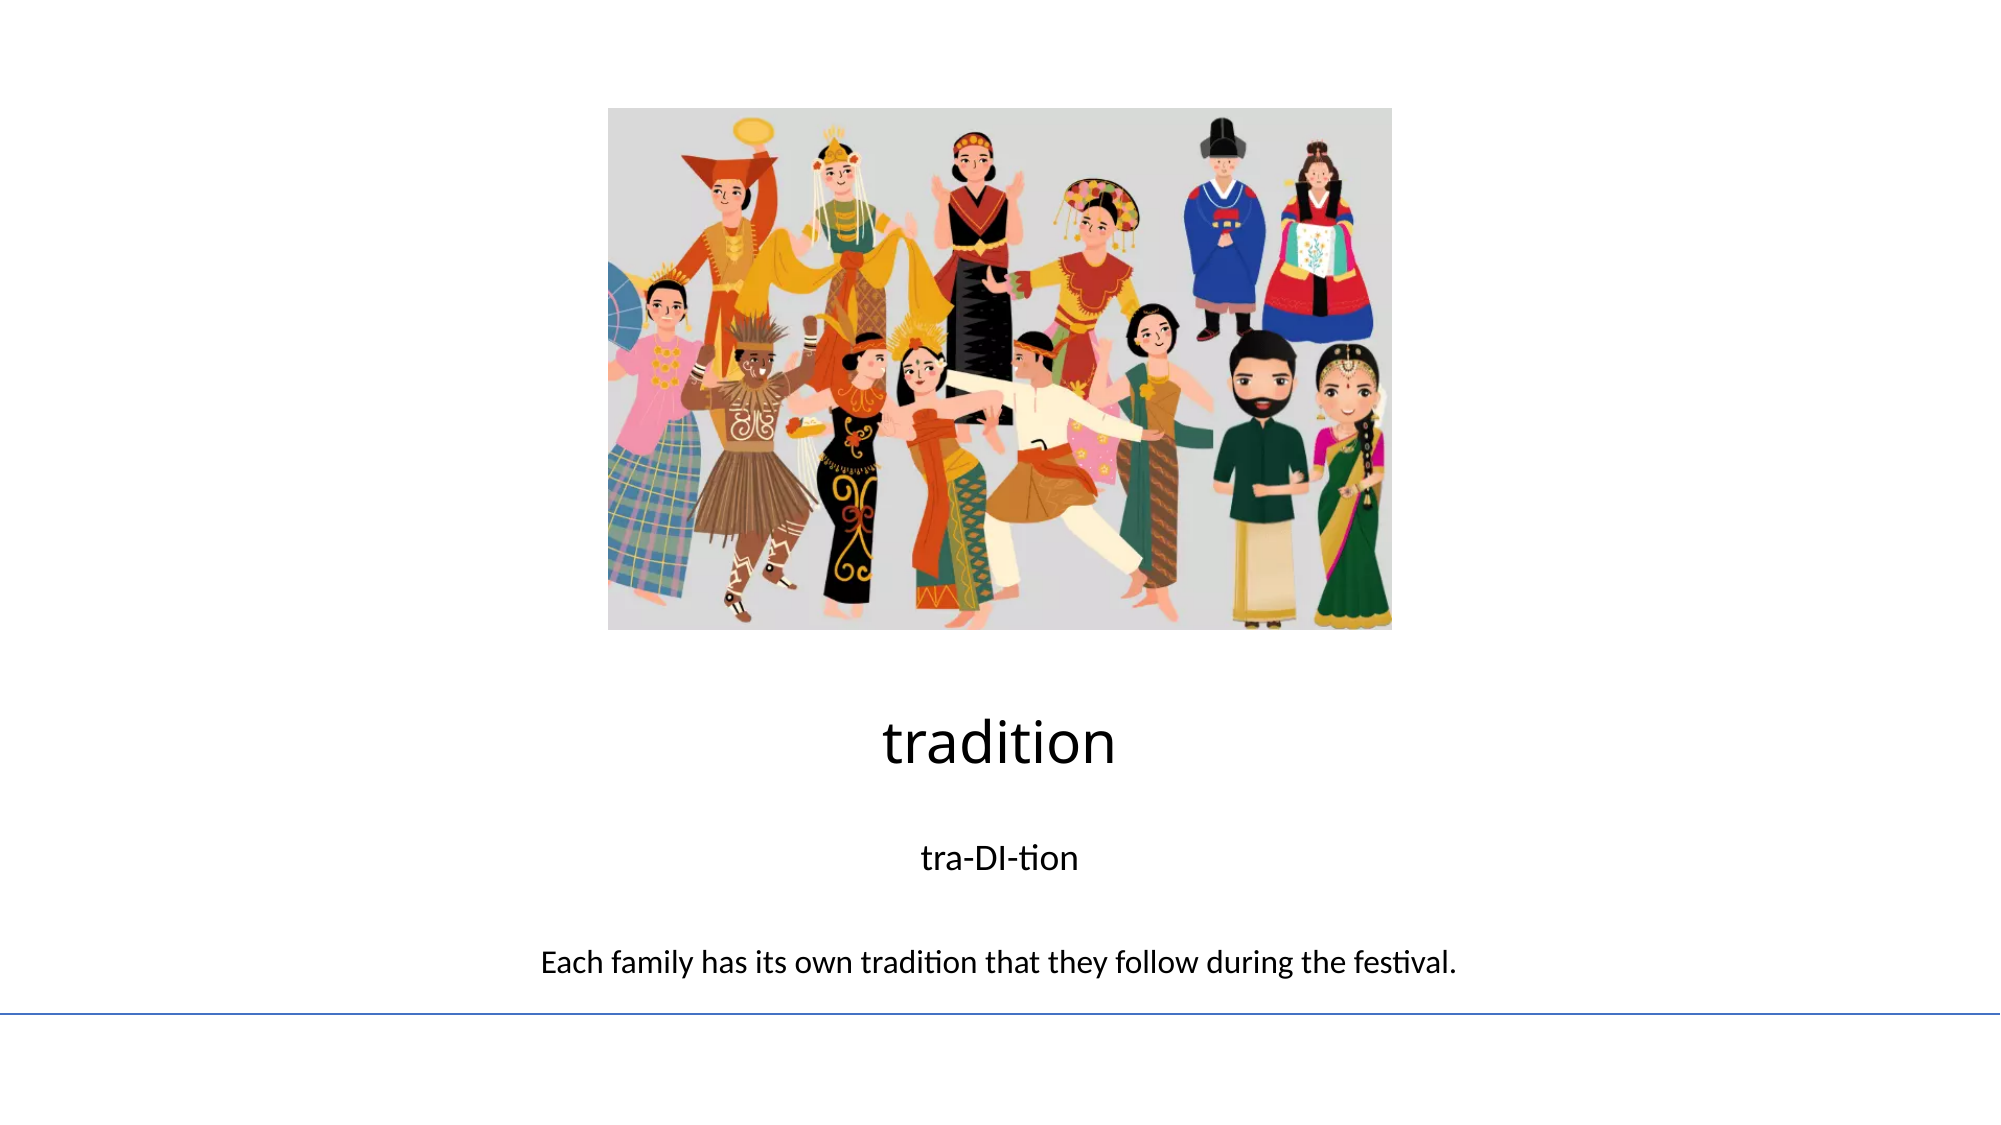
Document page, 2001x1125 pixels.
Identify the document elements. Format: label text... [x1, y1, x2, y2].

title tradition [137, 692, 1863, 797]
list tra-DI-tion [137, 803, 1863, 908]
list Each family has its own tradition that they follow during the festival. [137, 912, 1863, 1017]
picture [608, 108, 1392, 631]
